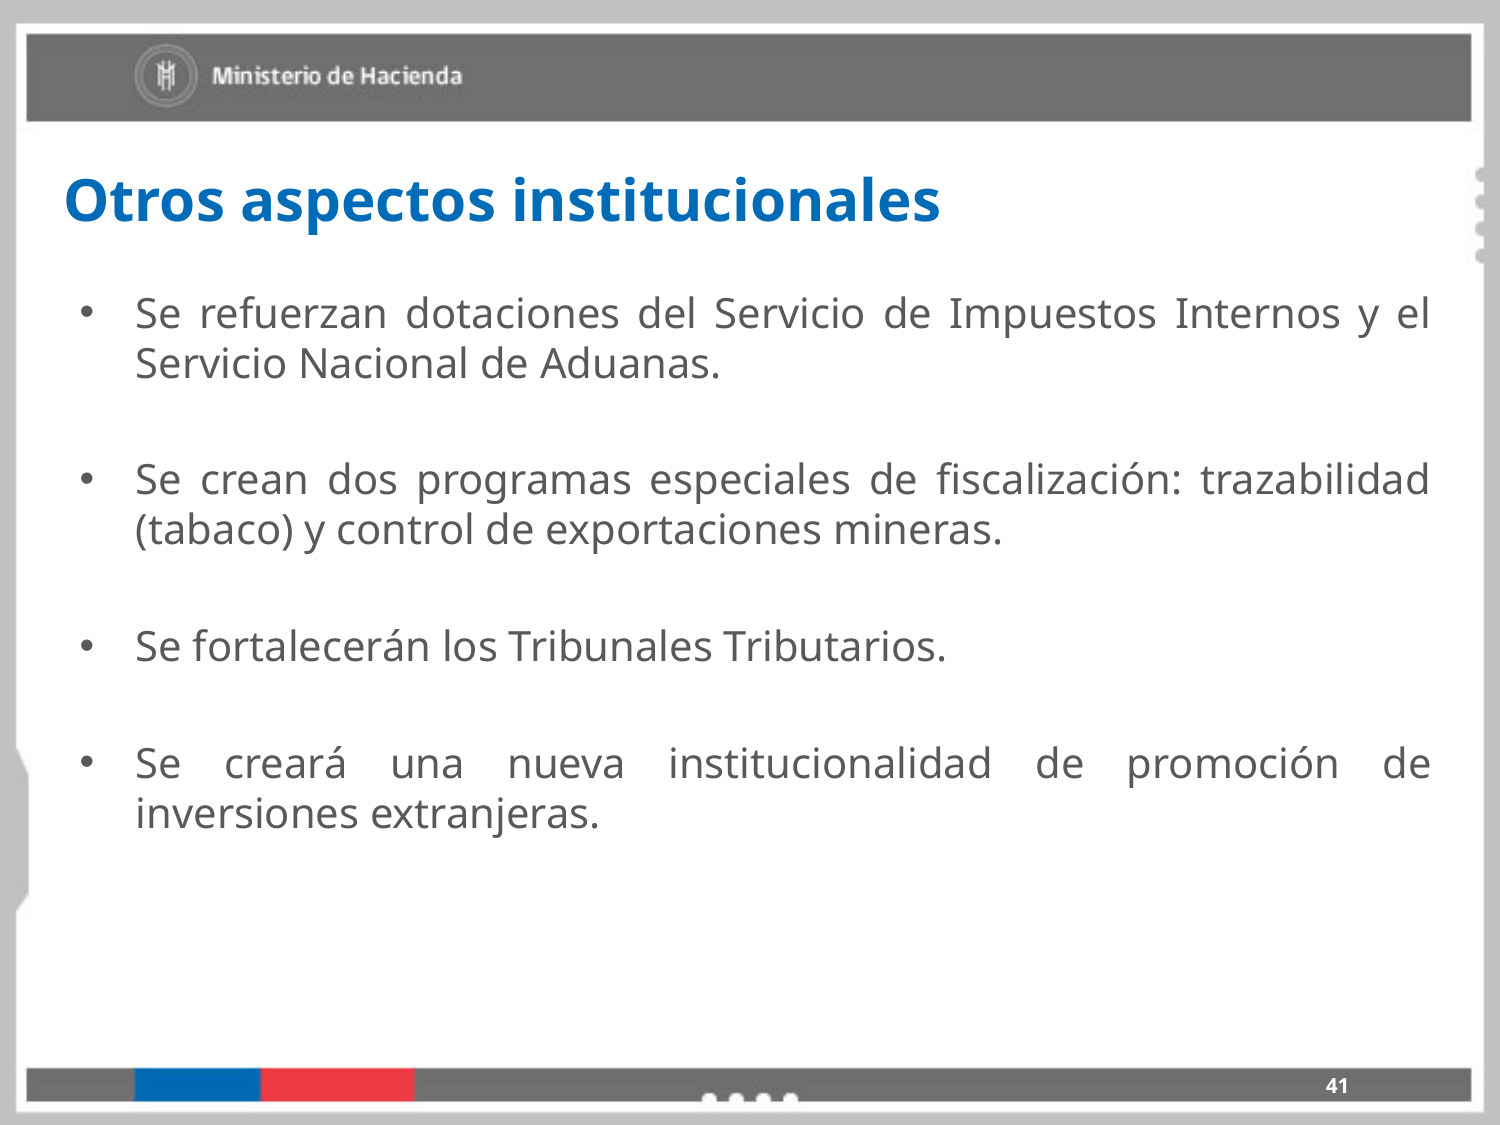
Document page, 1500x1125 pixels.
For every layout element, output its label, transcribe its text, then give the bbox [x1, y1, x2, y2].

slide_number 41 [1014, 1070, 1365, 1103]
text_box Otros aspectos institucionales [48, 138, 1424, 268]
list Se refuerzan dotaciones del Servicio de Impuestos Internos y el Servicio Nacional de Aduanas. Se crean dos programas especiales de fiscalización: trazabilidad (tabaco) y control de exportaciones mineras. Se fortalecerán los Tribunales Tributarios. Se creará una nueva institucionalidad de promoción de inversiones extranjeras. [64, 278, 1447, 1012]
picture [0, 0, 1500, 1125]
